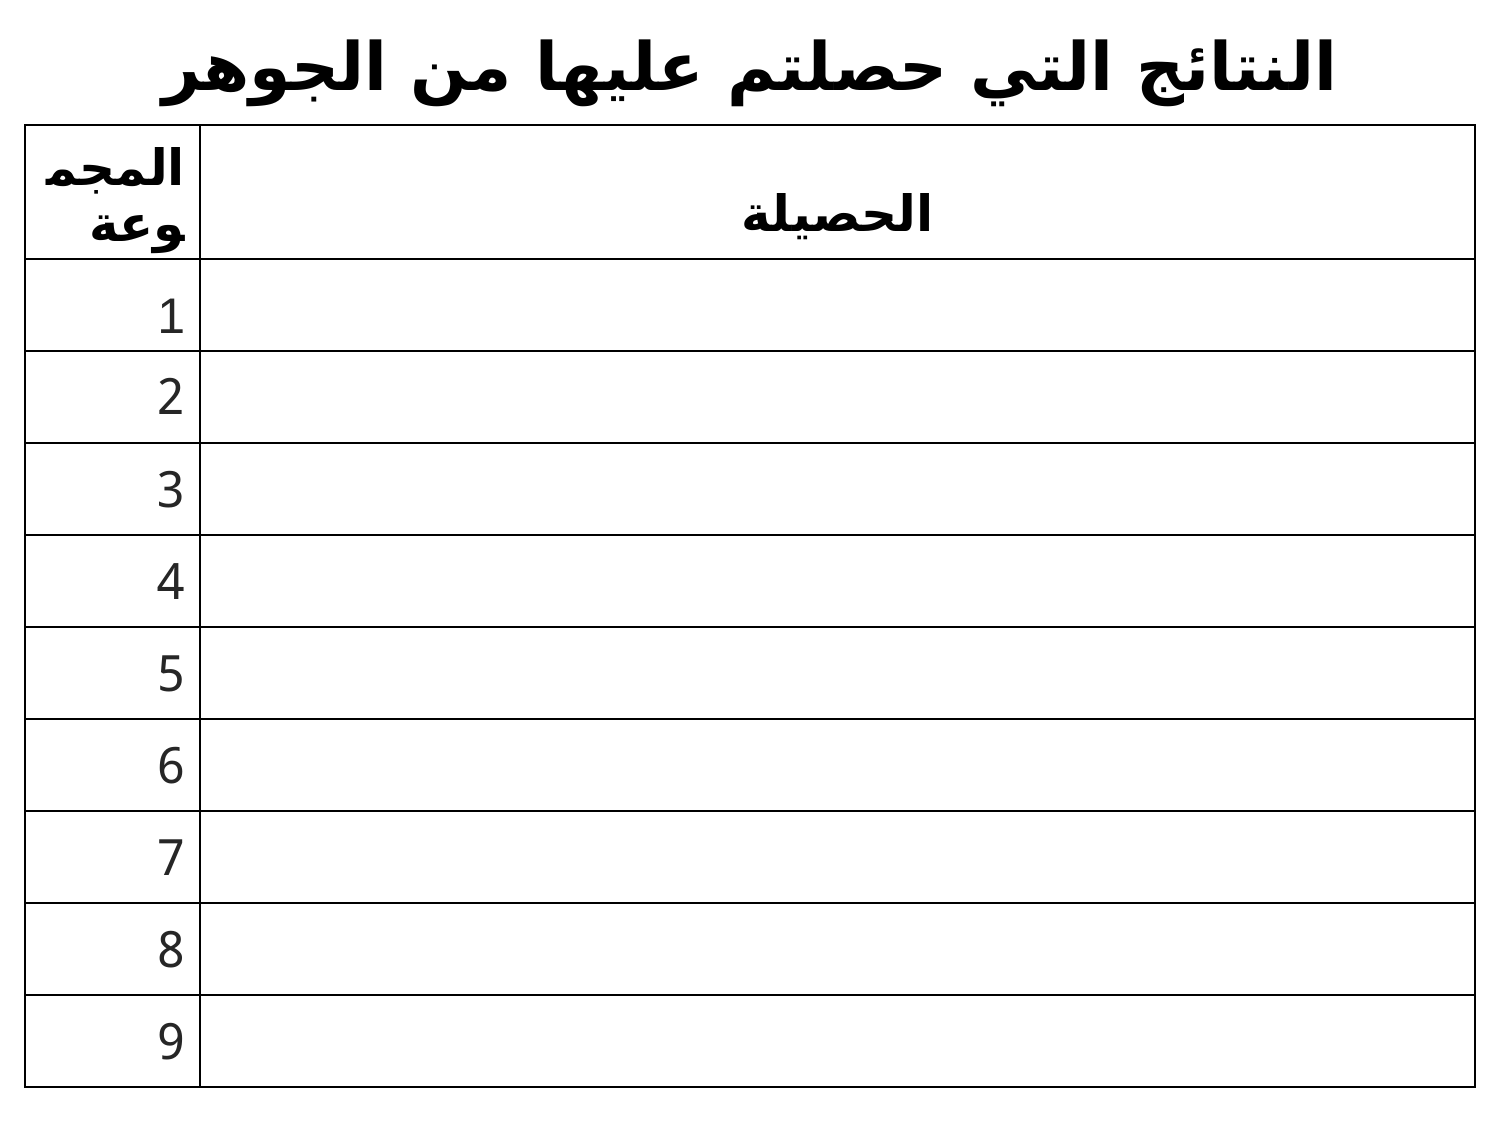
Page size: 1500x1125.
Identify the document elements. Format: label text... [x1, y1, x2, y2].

table_cell 3 [26, 444, 199, 534]
table_cell [201, 352, 1474, 442]
table_cell 7 [26, 812, 199, 902]
table_header الحصيلة [201, 126, 1474, 258]
table_cell 6 [26, 720, 199, 810]
table_cell [201, 536, 1474, 626]
table_cell [201, 812, 1474, 902]
table_header المجموعة [26, 126, 199, 258]
table_cell 4 [26, 536, 199, 626]
table_cell [201, 720, 1474, 810]
text_box النتائج التي حصلتم عليها من الجوهر [0, 16, 1500, 112]
table_cell [201, 904, 1474, 994]
table_cell 1 [26, 260, 199, 350]
table_cell 8 [26, 904, 199, 994]
table_cell 9 [26, 996, 199, 1086]
table_cell [201, 996, 1474, 1086]
table_cell [201, 628, 1474, 718]
table_cell 2 [26, 352, 199, 442]
table_cell [201, 260, 1474, 350]
table_cell [201, 444, 1474, 534]
table_cell 5 [26, 628, 199, 718]
